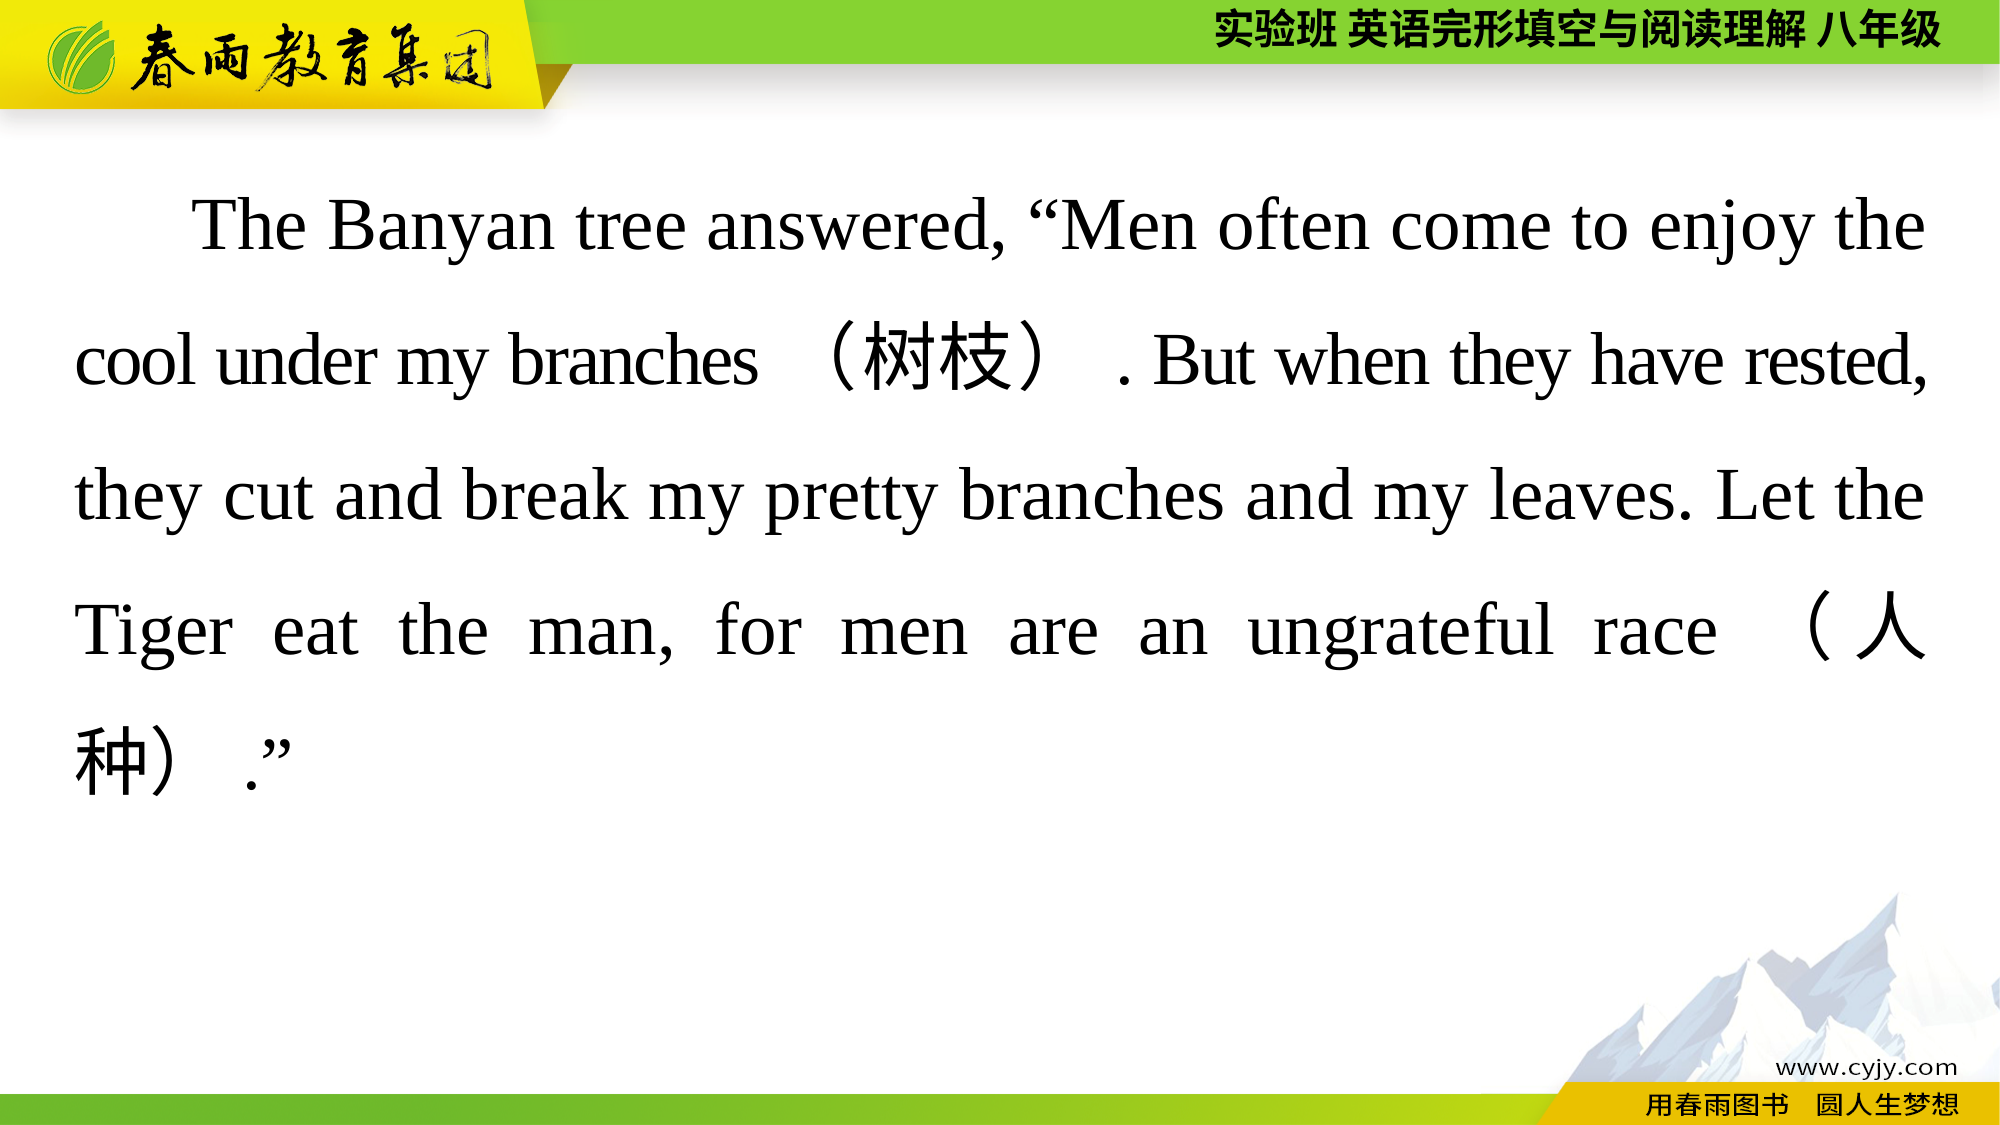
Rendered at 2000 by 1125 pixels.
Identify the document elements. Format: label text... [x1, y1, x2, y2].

picture [0, 0, 2000, 1125]
list The Banyan tree answered, “Men often come to enjoy the cool under my branches（树枝）. But when they have rested, they cut and break my pretty branches and my leaves. Let the Tiger eat the man, for men are an ungrateful race（人种）.” [59, 122, 1944, 666]
